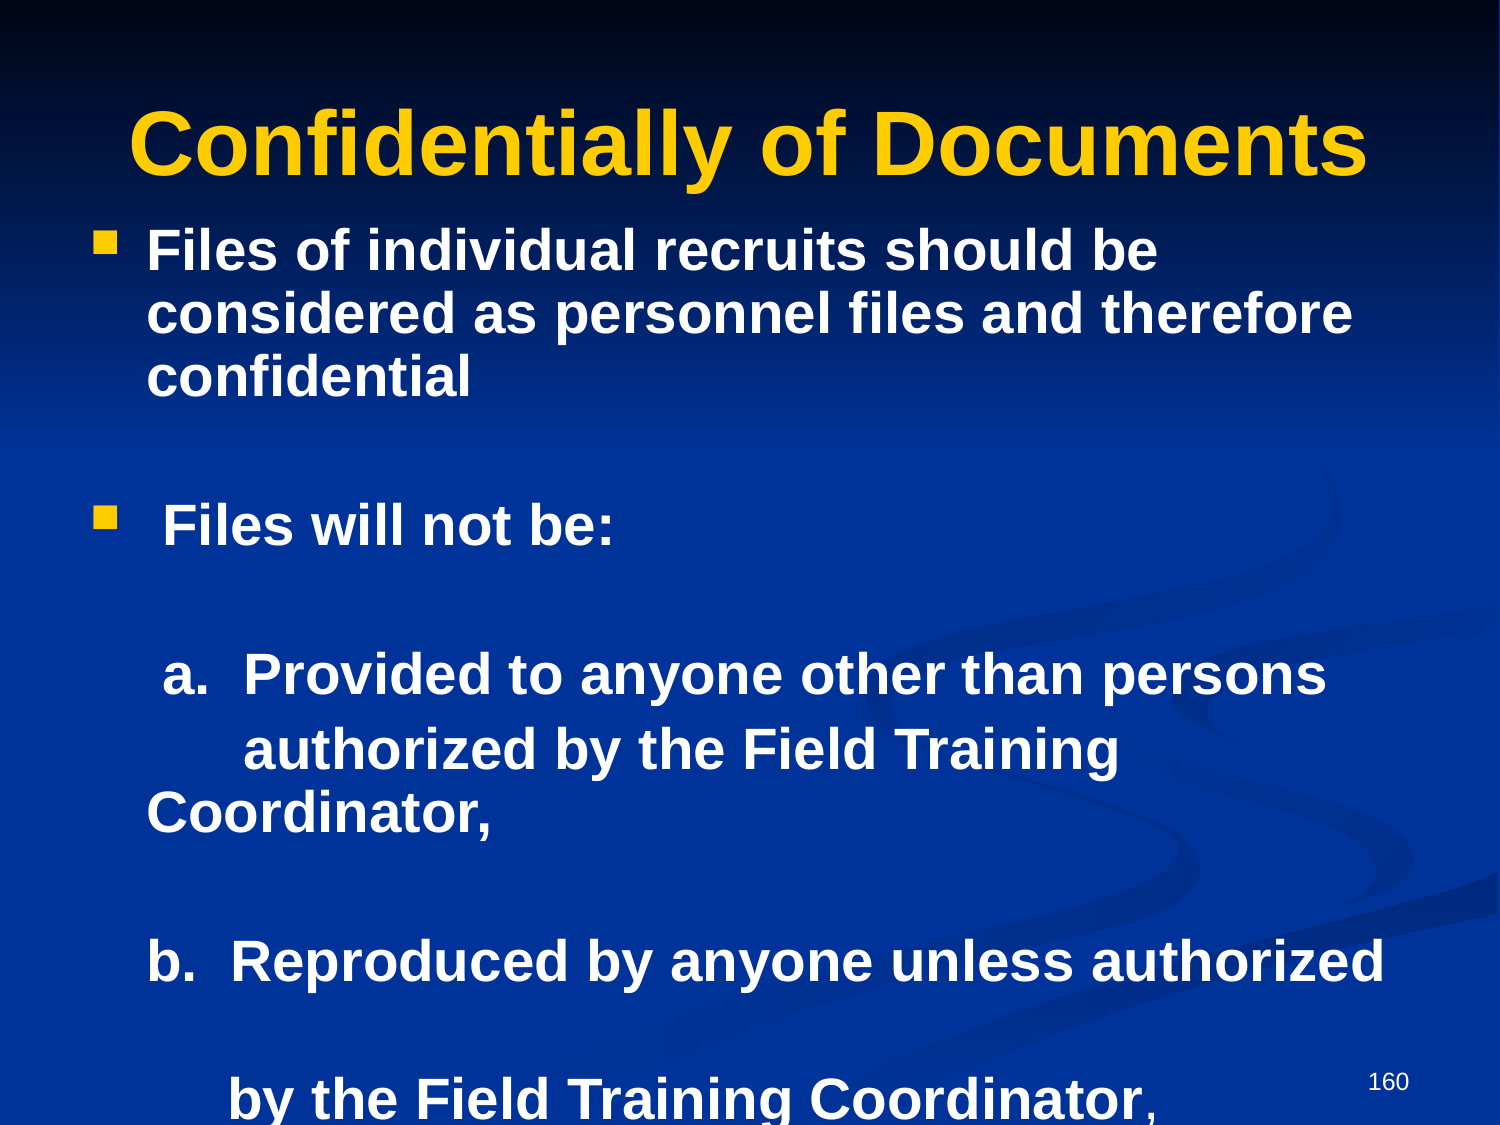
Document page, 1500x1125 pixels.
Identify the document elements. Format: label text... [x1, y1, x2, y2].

list Files of individual recruits should be considered as personnel files and therefore confidential Files will not be: a. Provided to anyone other than persons authorized by the Field Training Coordinator, b. Reproduced by anyone unless authorized by the Field Training Coordinator, [74, 212, 1426, 1125]
title Confidentially of Documents [74, 44, 1426, 212]
